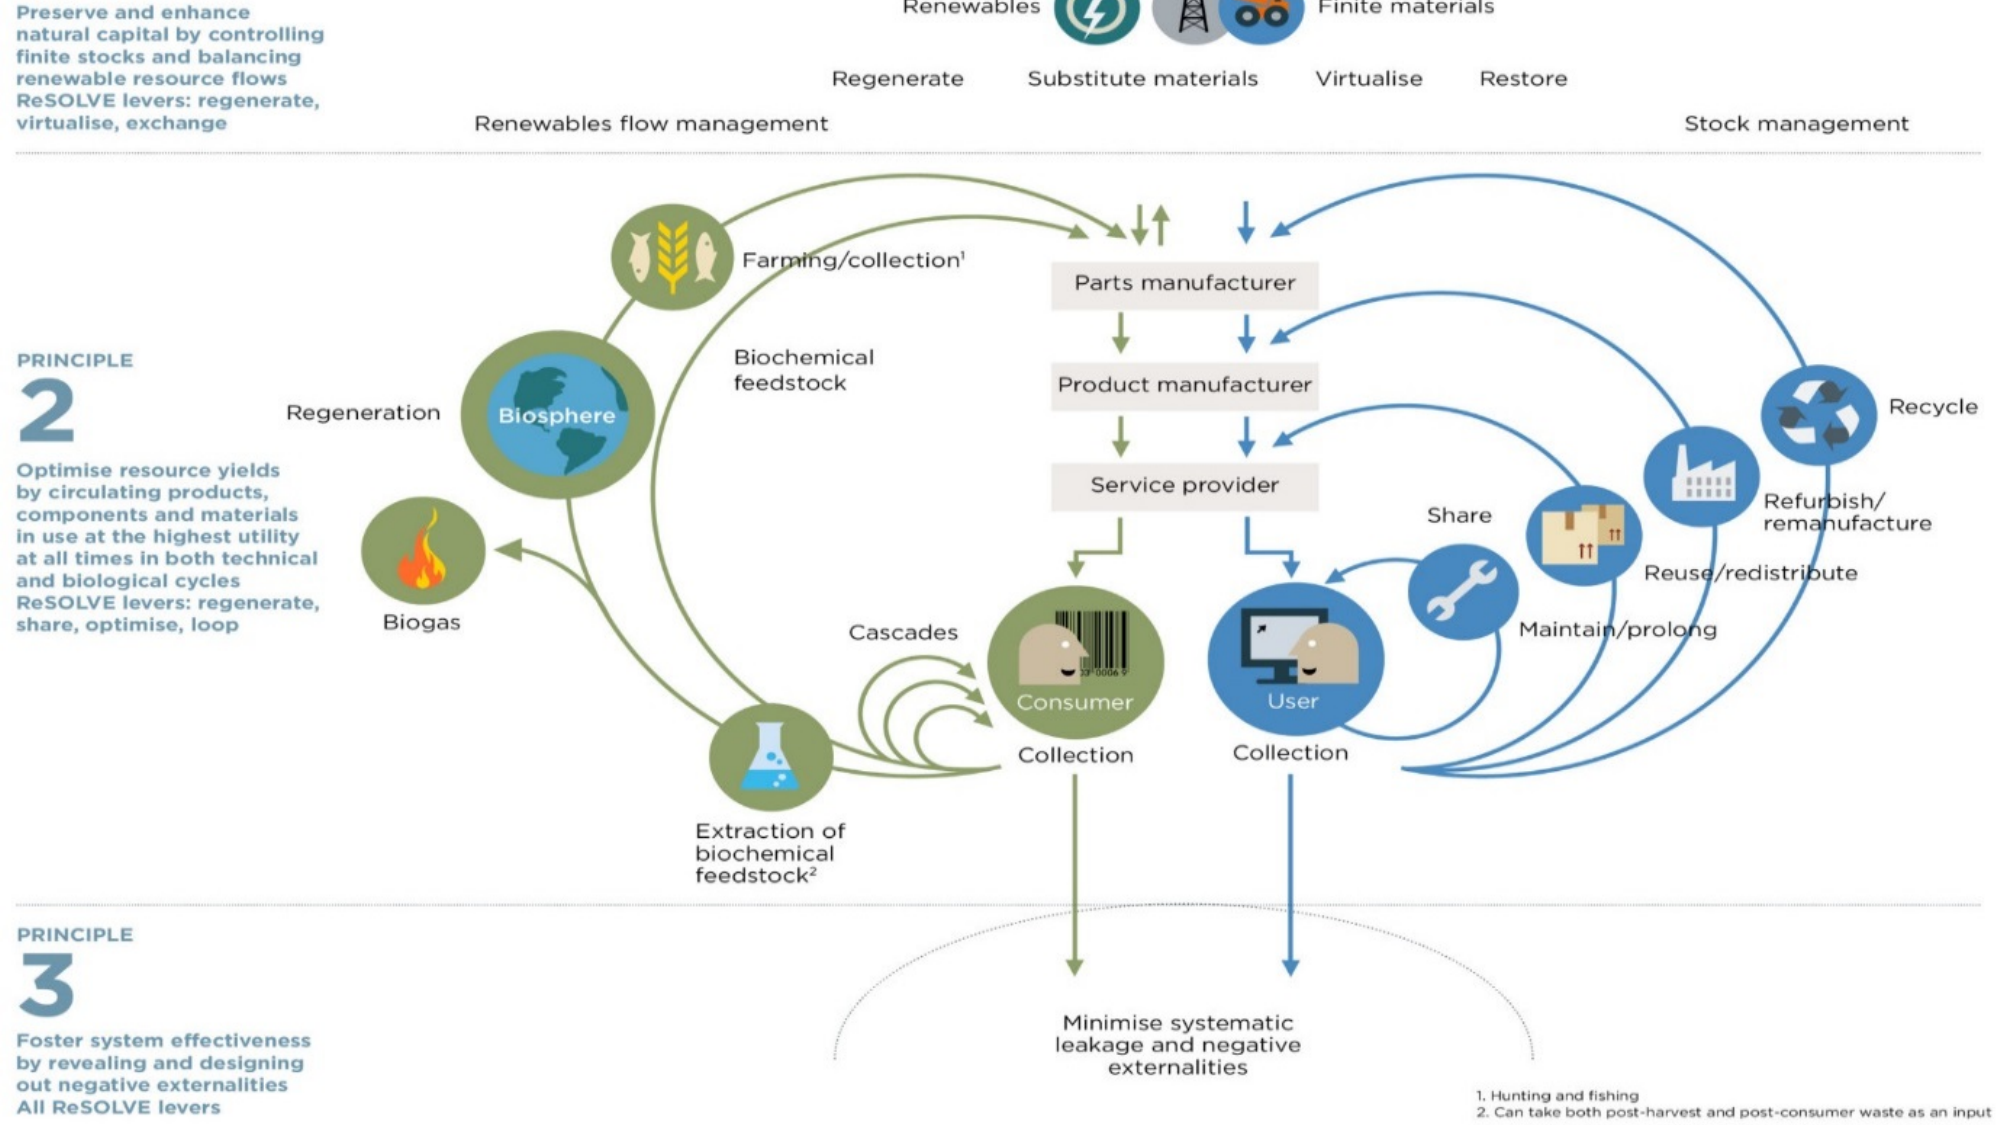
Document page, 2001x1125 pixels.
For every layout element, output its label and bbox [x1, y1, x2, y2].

list [0, 0, 2000, 1125]
